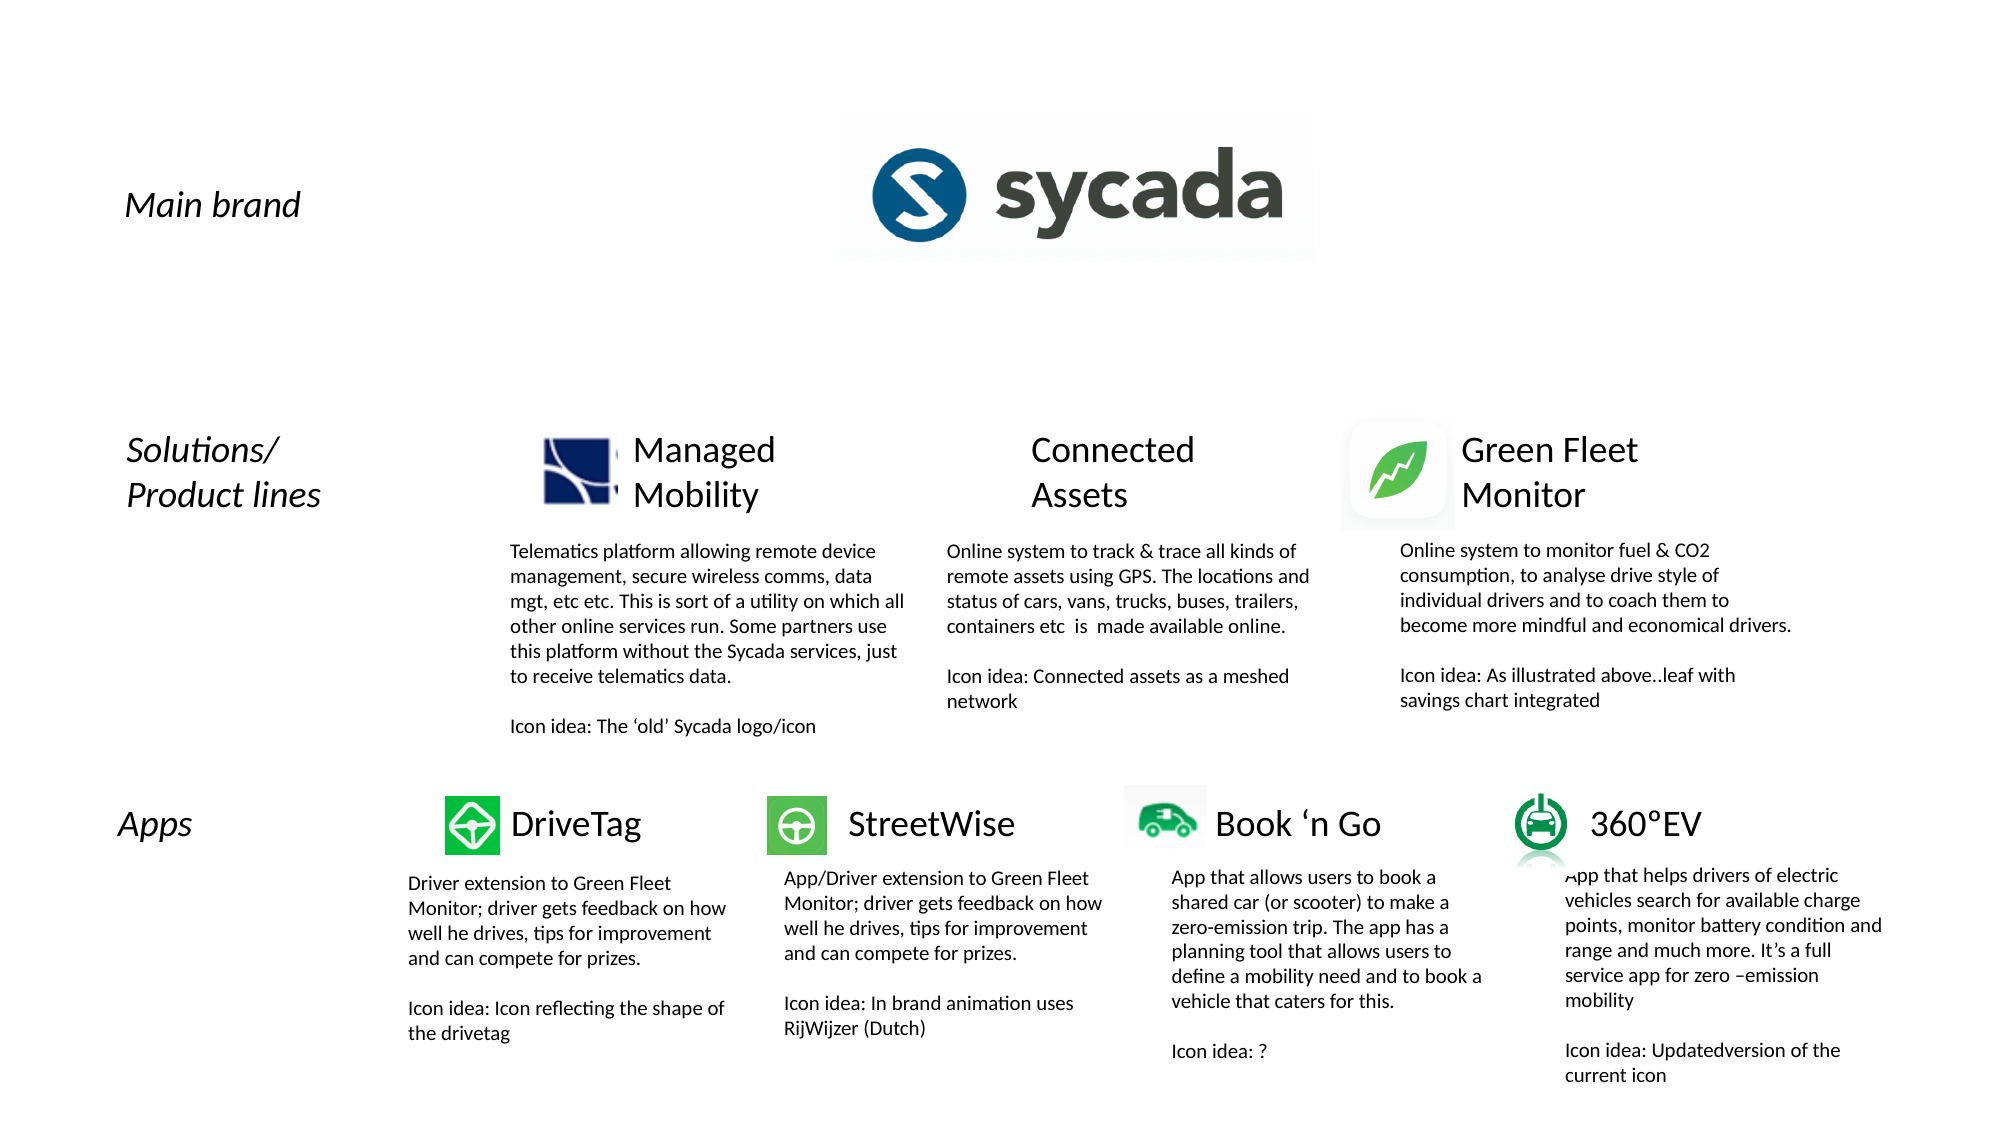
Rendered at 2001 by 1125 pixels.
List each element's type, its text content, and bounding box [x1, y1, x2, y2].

text_box App that allows users to book a shared car (or scooter) to make a zero-emission trip. The app has a planning tool that allows users to define a mobility need and to book a vehicle that caters for this. Icon idea: ? [1156, 855, 1512, 1071]
text_box App/Driver extension to Green Fleet Monitor; driver gets feedback on how well he drives, tips for improvement and can compete for prizes. Icon idea: In brand animation uses RijWijzer (Dutch) [769, 857, 1124, 1047]
text_box Apps [103, 791, 208, 851]
text_box StreetWise [833, 791, 1031, 851]
picture [767, 796, 827, 855]
text_box Solutions/ Product lines [111, 418, 337, 523]
text_box DriveTag [496, 791, 657, 851]
picture [1124, 785, 1207, 850]
text_box Green Fleet Monitor [1455, 418, 1654, 523]
text_box Managed Mobility [618, 418, 800, 523]
text_box Driver extension to Green Fleet Monitor; driver gets feedback on how well he drives, tips for improvement and can compete for prizes. Icon idea: Icon reflecting the shape of the drivetag [393, 862, 748, 1052]
picture [444, 796, 500, 855]
text_box Book ‘n Go [1200, 791, 1397, 851]
picture [839, 113, 1315, 264]
text_box 360ºEV [1575, 791, 1717, 851]
text_box Online system to track & trace all kinds of remote assets using GPS. The locations and status of cars, vans, trucks, buses, trailers, containers etc is made available online. Icon idea: Connected assets as a meshed network [932, 530, 1360, 720]
picture [1504, 785, 1574, 876]
text_box App that helps drivers of electric vehicles search for available charge points, monitor battery condition and range and much more. It’s a full service app for zero –emission mobility Icon idea: Updatedversion of the current icon [1550, 854, 1905, 1094]
picture [1341, 412, 1455, 530]
text_box Main brand [109, 172, 317, 233]
picture [537, 433, 618, 512]
text_box Telematics platform allowing remote device management, secure wireless comms, data mgt, etc etc. This is sort of a utility on which all other online services run. Some partners use this platform without the Sycada services, just to receive telematics data. Icon idea: The ‘old’ Sycada logo/icon [495, 530, 923, 745]
text_box Connected Assets [1016, 418, 1211, 523]
text_box Online system to monitor fuel & CO2 consumption, to analyse drive style of individual drivers and to coach them to become more mindful and economical drivers. Icon idea: As illustrated above..leaf with savings chart integrated [1385, 528, 1813, 719]
